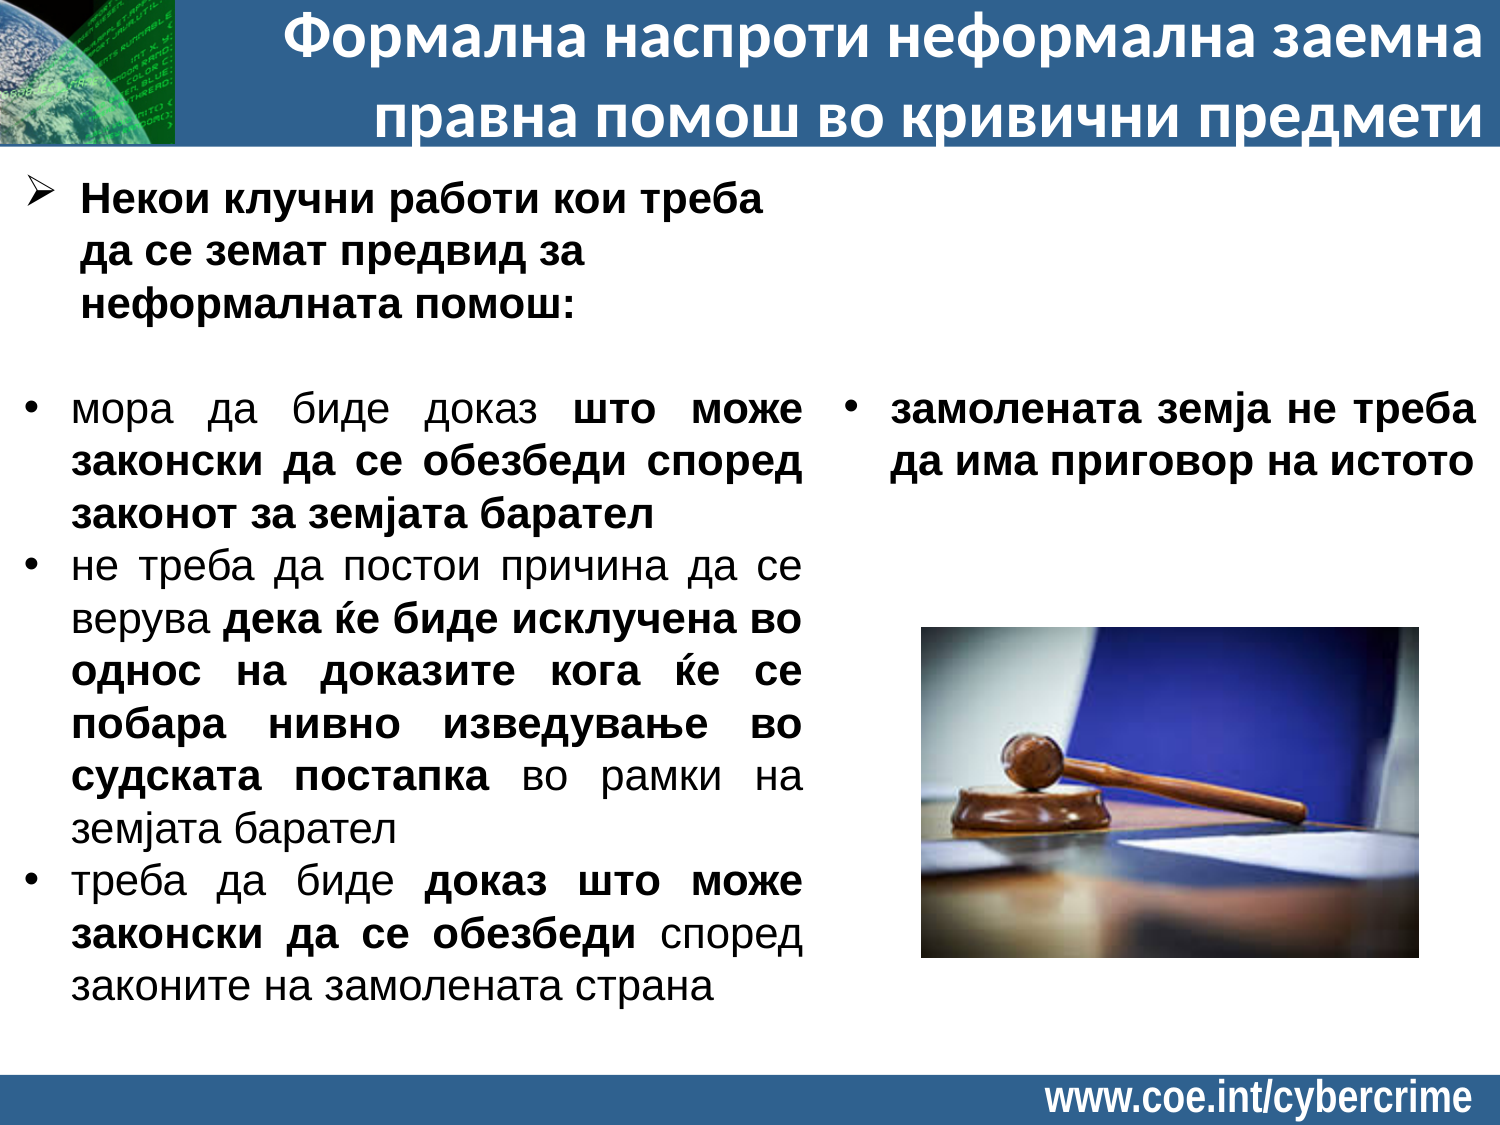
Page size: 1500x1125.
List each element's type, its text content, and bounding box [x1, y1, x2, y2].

picture [0, 0, 175, 144]
text_box Формална наспроти неформална заемна правна помош во кривични предмети [177, 0, 1500, 149]
text_box замолената земја не треба да има приговор на истото [828, 371, 1491, 492]
text_box [0, 1073, 1030, 1125]
picture [921, 627, 1419, 958]
text_box Некои клучни работи кои треба да се земат предвид за неформалната помош: мора да биде доказ што може законски да се обезбеди според законот за земјата барател не треба да постои причина да се верува дека ќе биде исклучена во однос на доказите кога ќе се побара нивно изведување во судската постапка во рамки на земјата барател треба да биде доказ што може законски да се обезбеди според законите на замолената страна [9, 162, 818, 1017]
text_box www.coe.int/cybercrime [1030, 1059, 1500, 1125]
